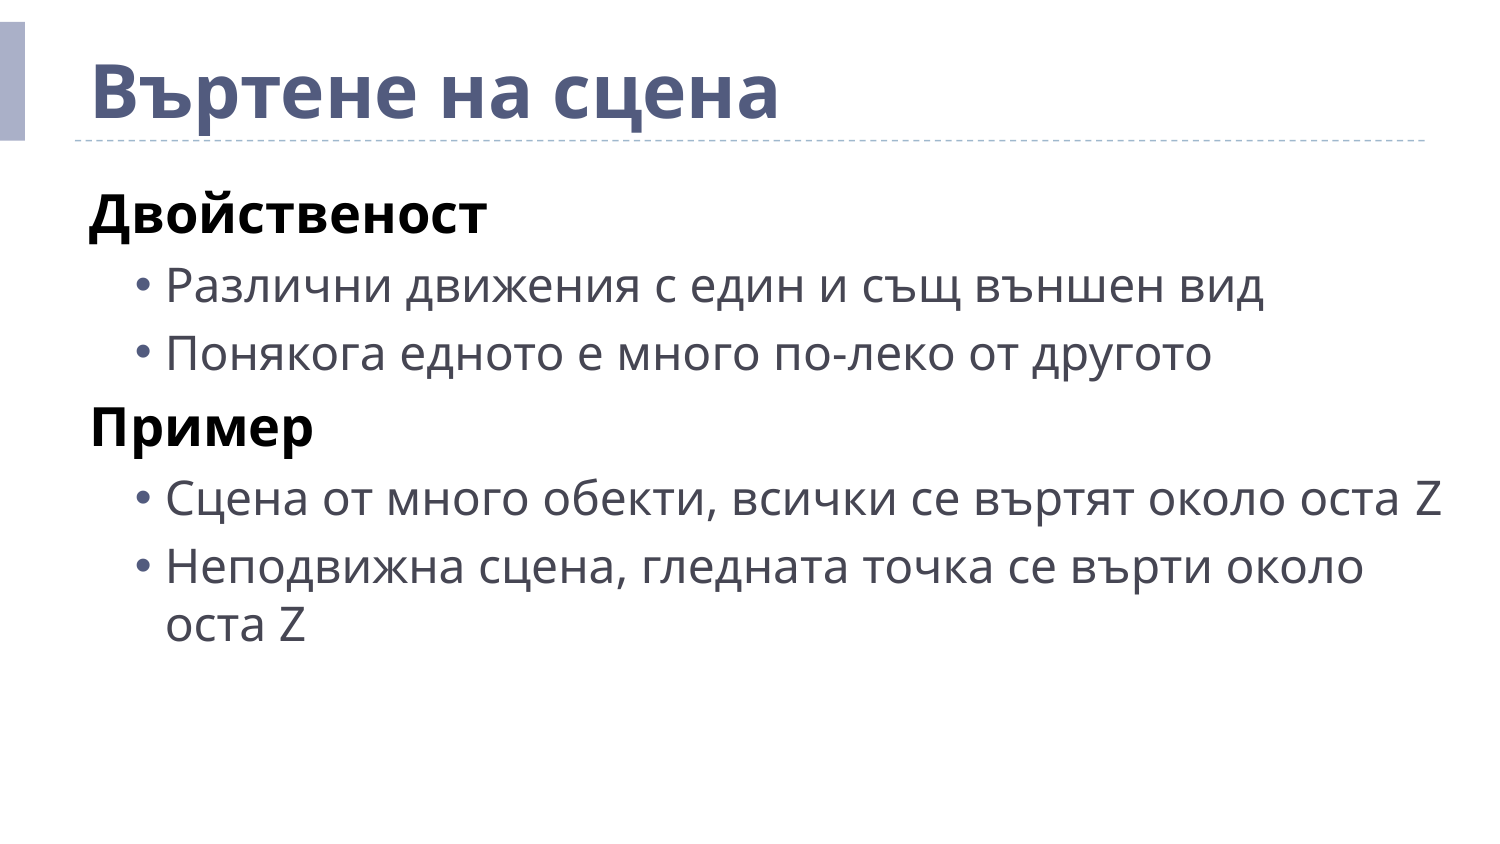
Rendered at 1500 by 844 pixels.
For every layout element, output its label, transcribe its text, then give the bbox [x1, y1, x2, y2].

title Въртене на сцена [75, 18, 1475, 141]
list Двойственост Различни движения с един и същ външен вид Понякога едното е много по-леко от другото Пример Сцена от много обекти, всички се въртят около оста Z Неподвижна сцена, гледната точка се върти около оста Z [75, 171, 1475, 835]
